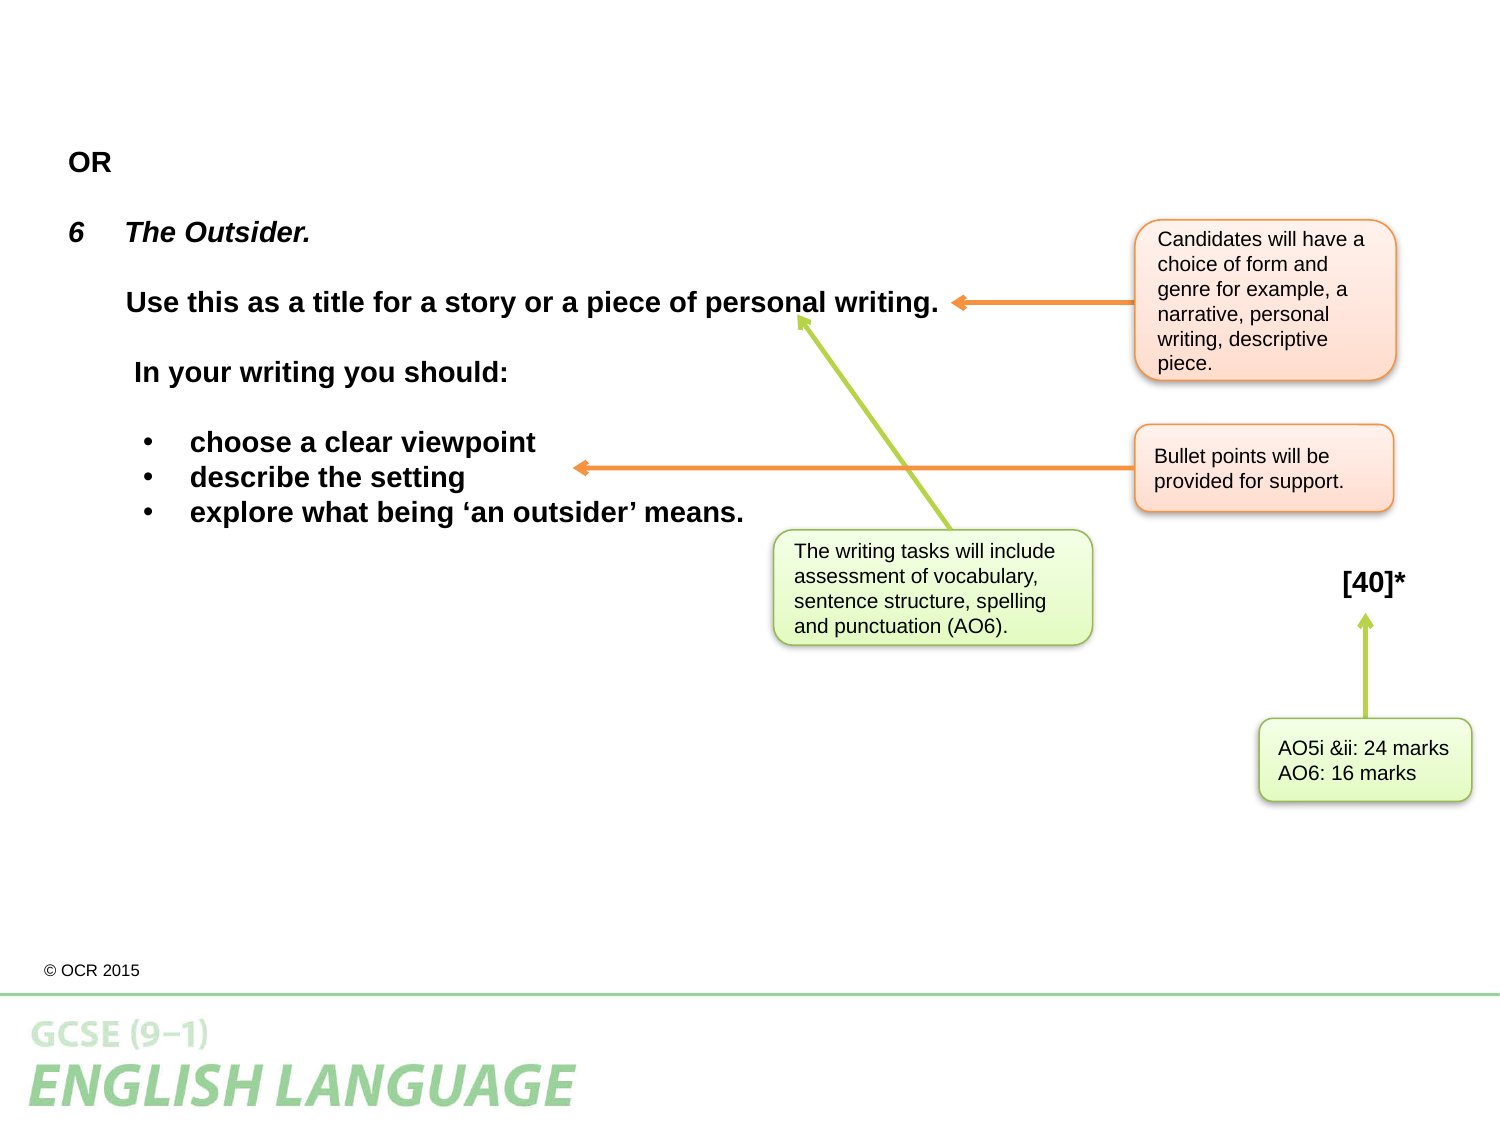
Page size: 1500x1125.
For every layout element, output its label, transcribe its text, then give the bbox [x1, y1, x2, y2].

text_box Bullet points will be provided for support. [1134, 423, 1395, 513]
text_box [796, 476, 951, 531]
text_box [796, 314, 951, 467]
text_box AO5i &ii: 24 marks AO6: 16 marks [1258, 717, 1473, 803]
text_box Candidates will have a choice of form and genre for example, a narrative, personal writing, descriptive piece. [1134, 219, 1397, 382]
text_box The writing tasks will include assessment of vocabulary, sentence structure, spelling and punctuation (AO6). [772, 529, 1094, 646]
text_box OR The Outsider. Use this as a title for a story or a piece of personal writing. In your writing you should: choose a clear viewpoint describe the setting explore what being ‘an outsider’ means. [40]* [53, 66, 1436, 606]
picture [0, 993, 1500, 1125]
